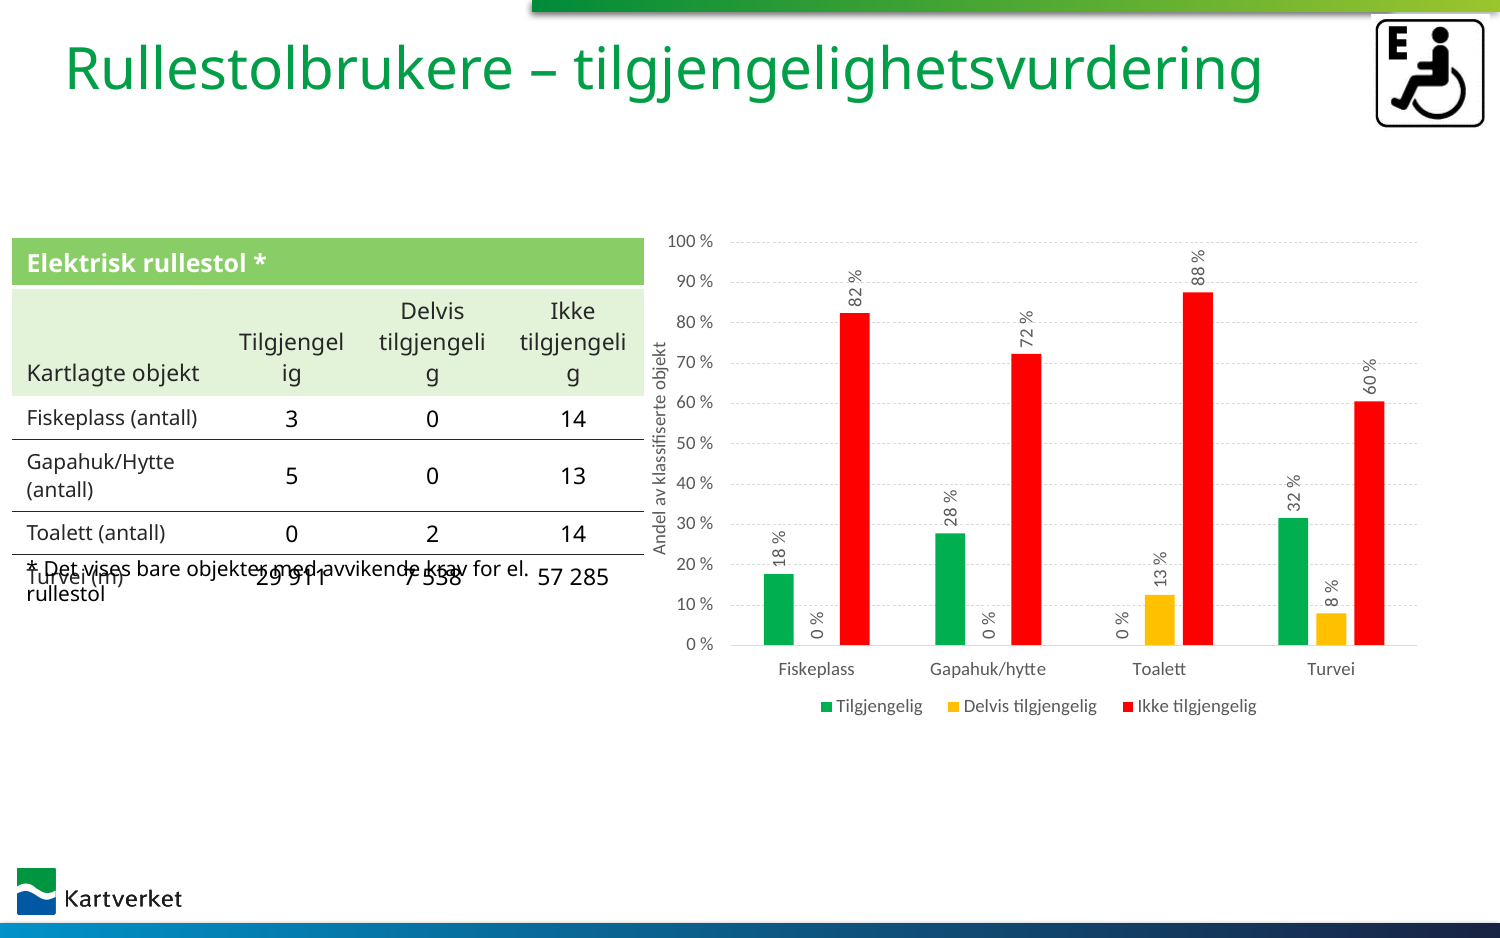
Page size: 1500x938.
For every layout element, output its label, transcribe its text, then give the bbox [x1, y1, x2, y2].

table_cell Gapahuk/Hytte (antall) [12, 440, 222, 511]
picture [643, 218, 1429, 728]
table_cell Delvis tilgjengelig [362, 289, 503, 396]
table_cell Kartlagte objekt [12, 289, 222, 396]
table_cell 0 [222, 512, 362, 548]
table_cell 5 [222, 440, 362, 511]
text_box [1371, 13, 1491, 133]
table_cell 2 [362, 512, 503, 548]
table_cell Tilgjengelig [222, 289, 362, 396]
table_cell 0 [362, 396, 503, 439]
table_cell 14 [503, 512, 638, 554]
table_cell 57 285 [597, 555, 638, 598]
table_cell 0 [362, 440, 503, 511]
table_cell Fiskeplass (antall) [12, 396, 222, 439]
text_box * Det vises bare objekter med avvikende krav for el. rullestol [11, 548, 597, 613]
table_cell 13 [503, 440, 638, 511]
table_cell 3 [222, 396, 362, 439]
table_cell Ikke tilgjengelig [503, 289, 638, 396]
table_header Elektrisk rullestol * [12, 238, 638, 285]
table_cell Toalett (antall) [12, 512, 222, 548]
table_cell 14 [503, 396, 638, 439]
text_box Rullestolbrukere – tilgjengelighetsvurdering [49, 12, 1372, 109]
